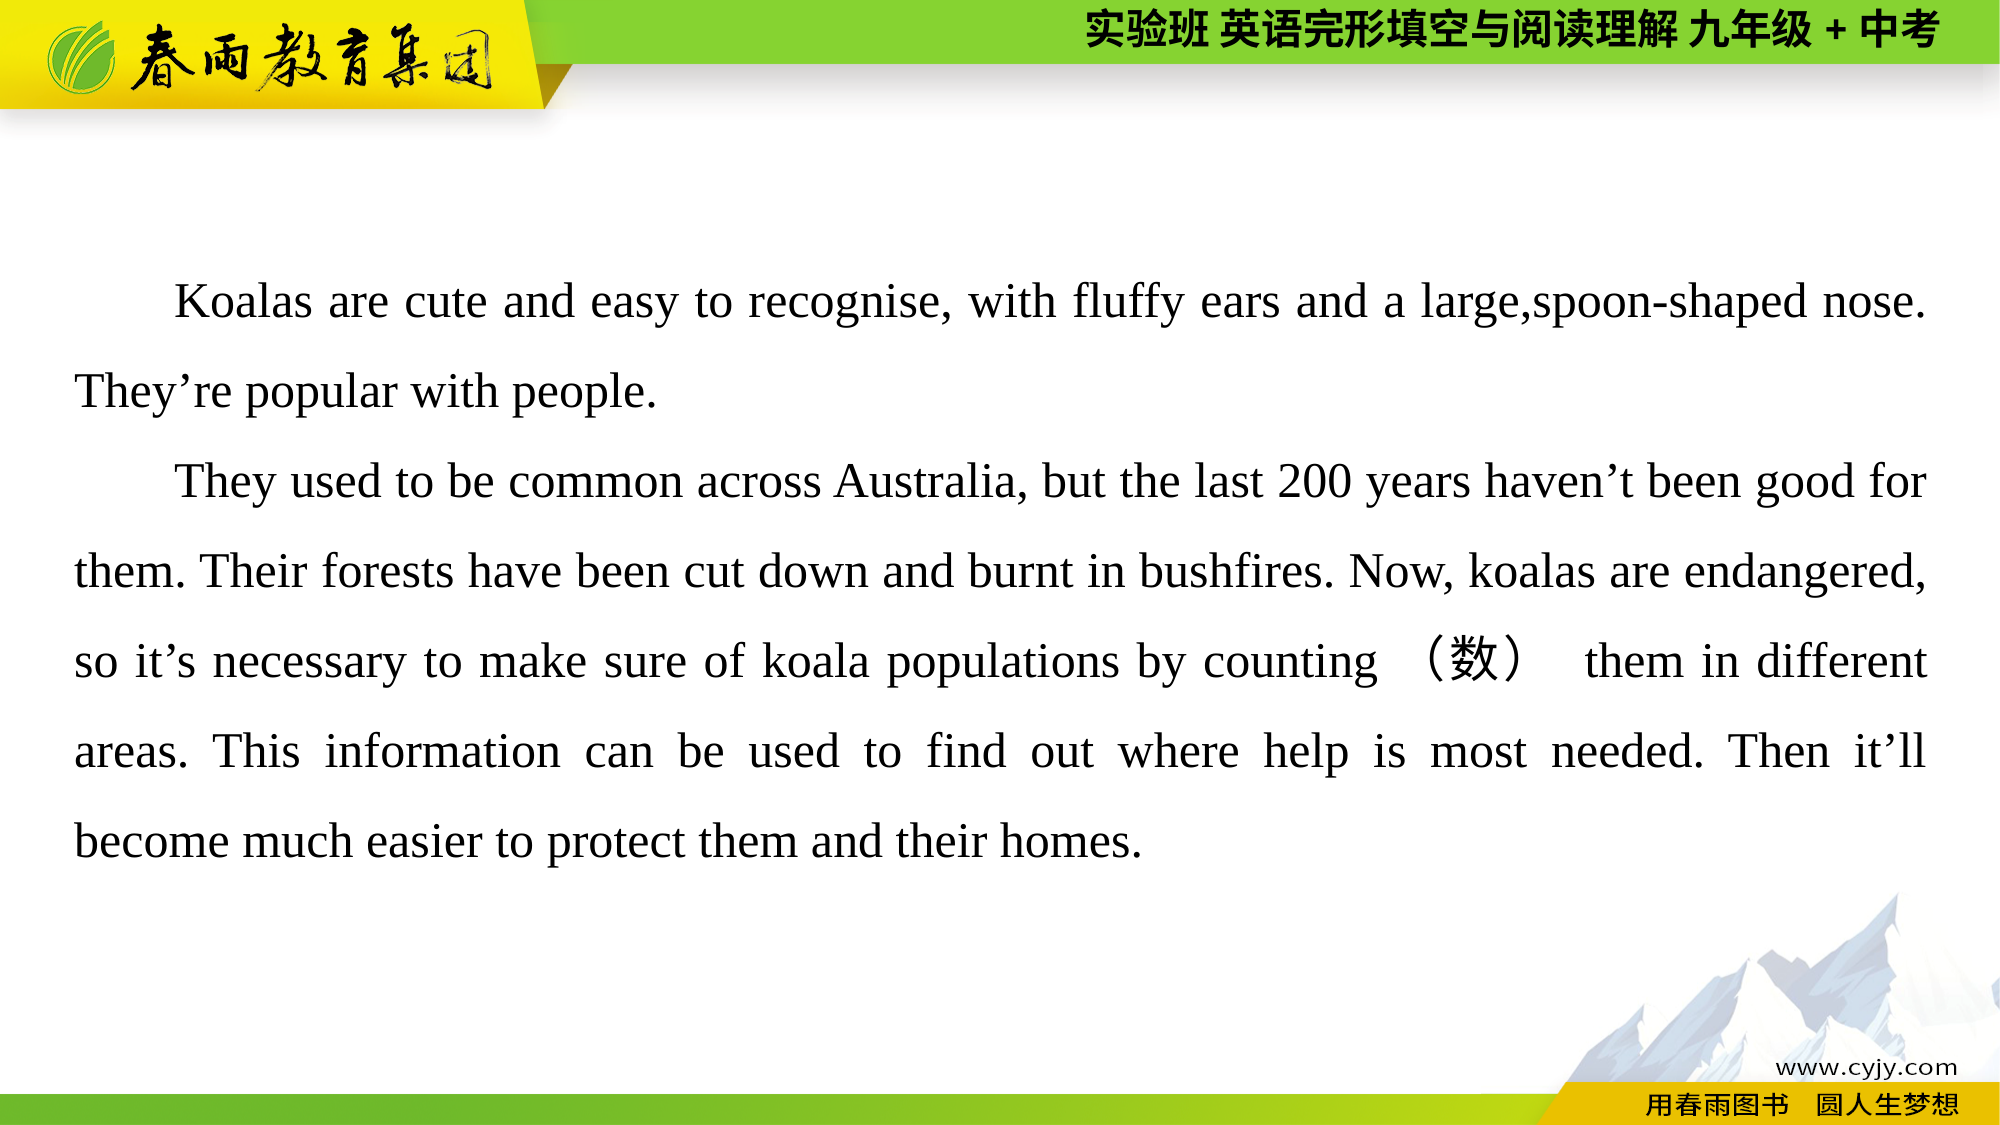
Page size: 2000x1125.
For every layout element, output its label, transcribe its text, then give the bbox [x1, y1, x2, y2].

list Koalas are cute and easy to recognise, with fluffy ears and a large,spoon-shaped nose. They’re popular with people. They used to be common across Australia, but the last 200 years haven’t been good for them. Their forests have been cut down and burnt in bushfires. Now, koalas are endangered, so it’s necessary to make sure of koala populations by counting（数） them in different areas. This information can be used to find out where help is most needed. Then it’ll become much easier to protect them and their homes. [59, 230, 1944, 882]
picture [0, 0, 2000, 1125]
